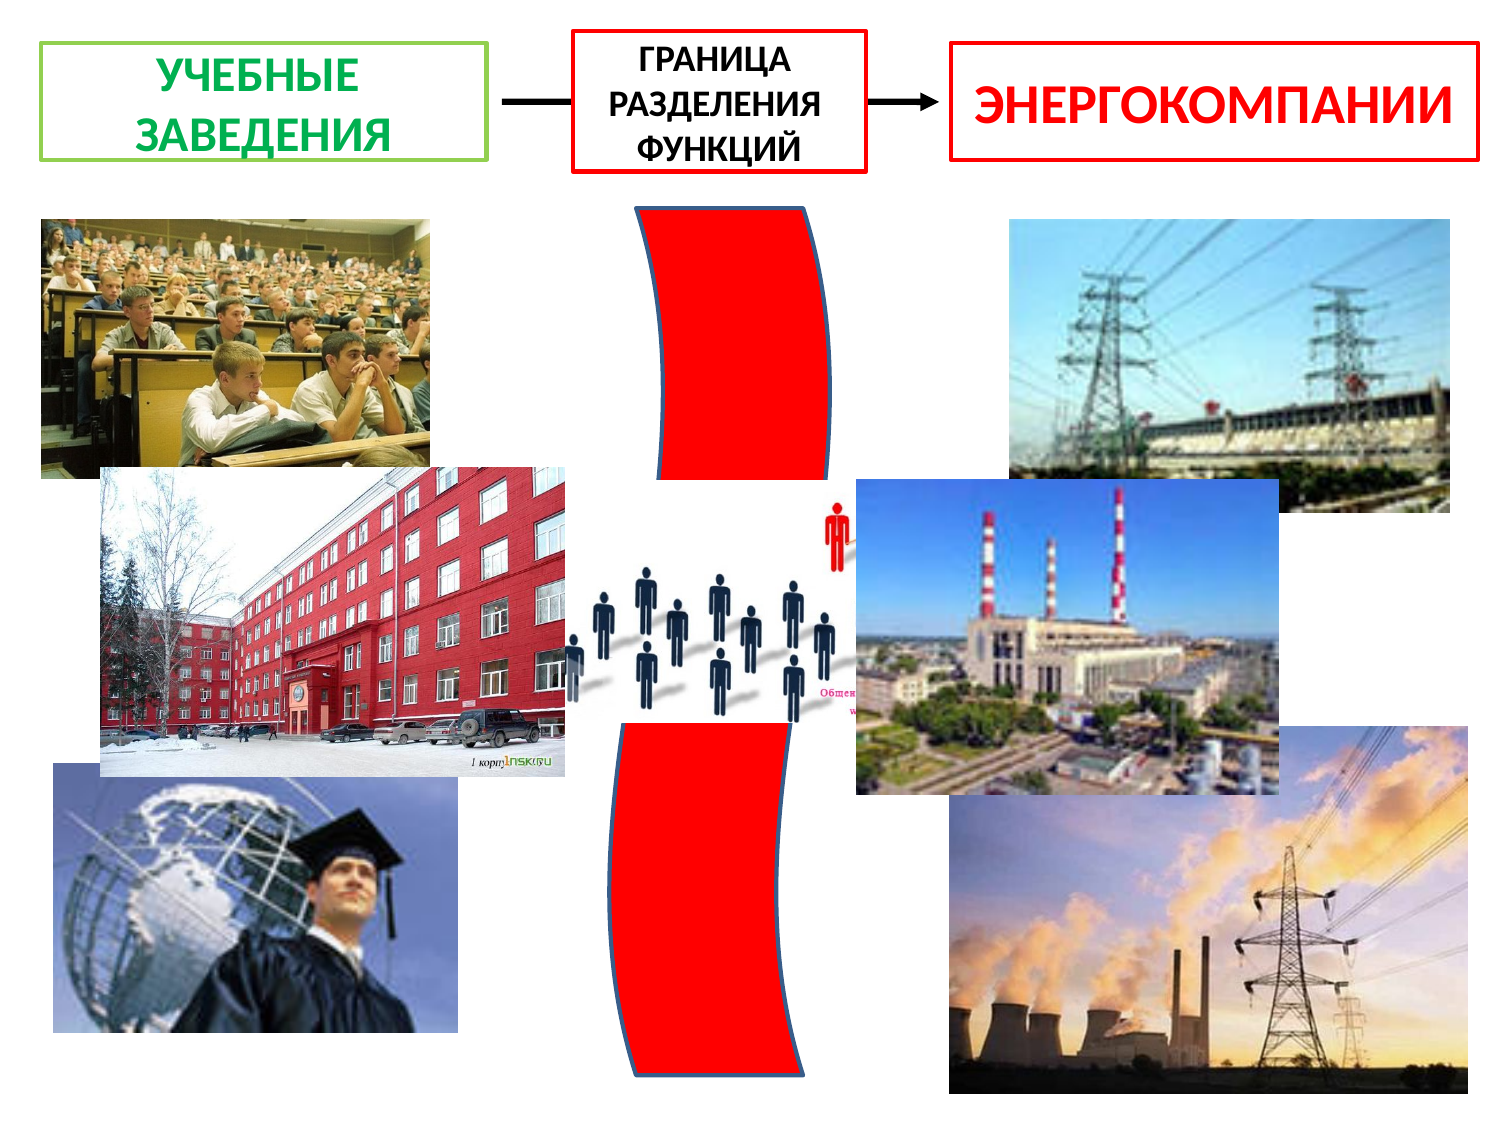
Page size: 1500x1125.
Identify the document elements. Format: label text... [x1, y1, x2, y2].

text_box УЧЕБНЫЕ ЗАВЕДЕНИЯ [39, 41, 489, 162]
text_box ГРАНИЦА РАЗДЕЛЕНИЯ ФУНКЦИЙ [571, 29, 868, 174]
text_box ЭНЕРГОКОМПАНИИ [949, 41, 1480, 162]
text_box [868, 95, 940, 109]
text_box [636, 208, 830, 478]
picture [40, 219, 1468, 1095]
text_box [609, 730, 804, 1076]
